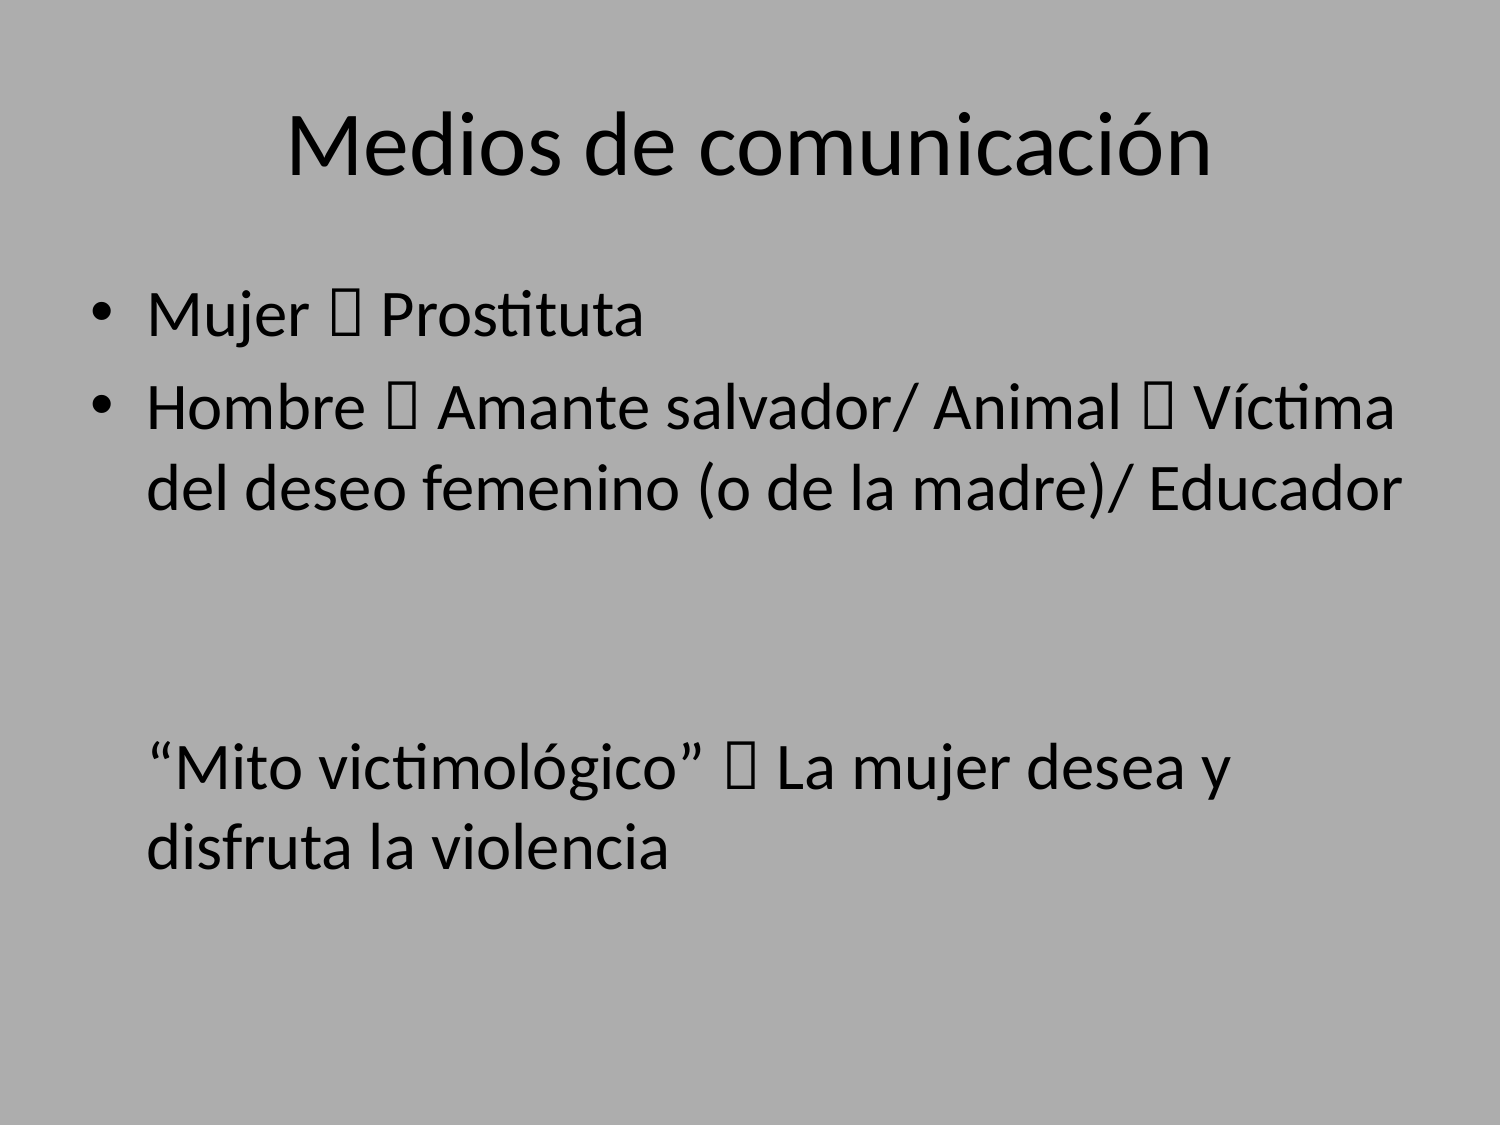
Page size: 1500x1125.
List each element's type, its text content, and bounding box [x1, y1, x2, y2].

title Medios de comunicación [75, 45, 1425, 233]
list Mujer  Prostituta Hombre  Amante salvador/ Animal  Víctima del deseo femenino (o de la madre)/ Educador “Mito victimológico”  La mujer desea y disfruta la violencia [75, 262, 1425, 1005]
